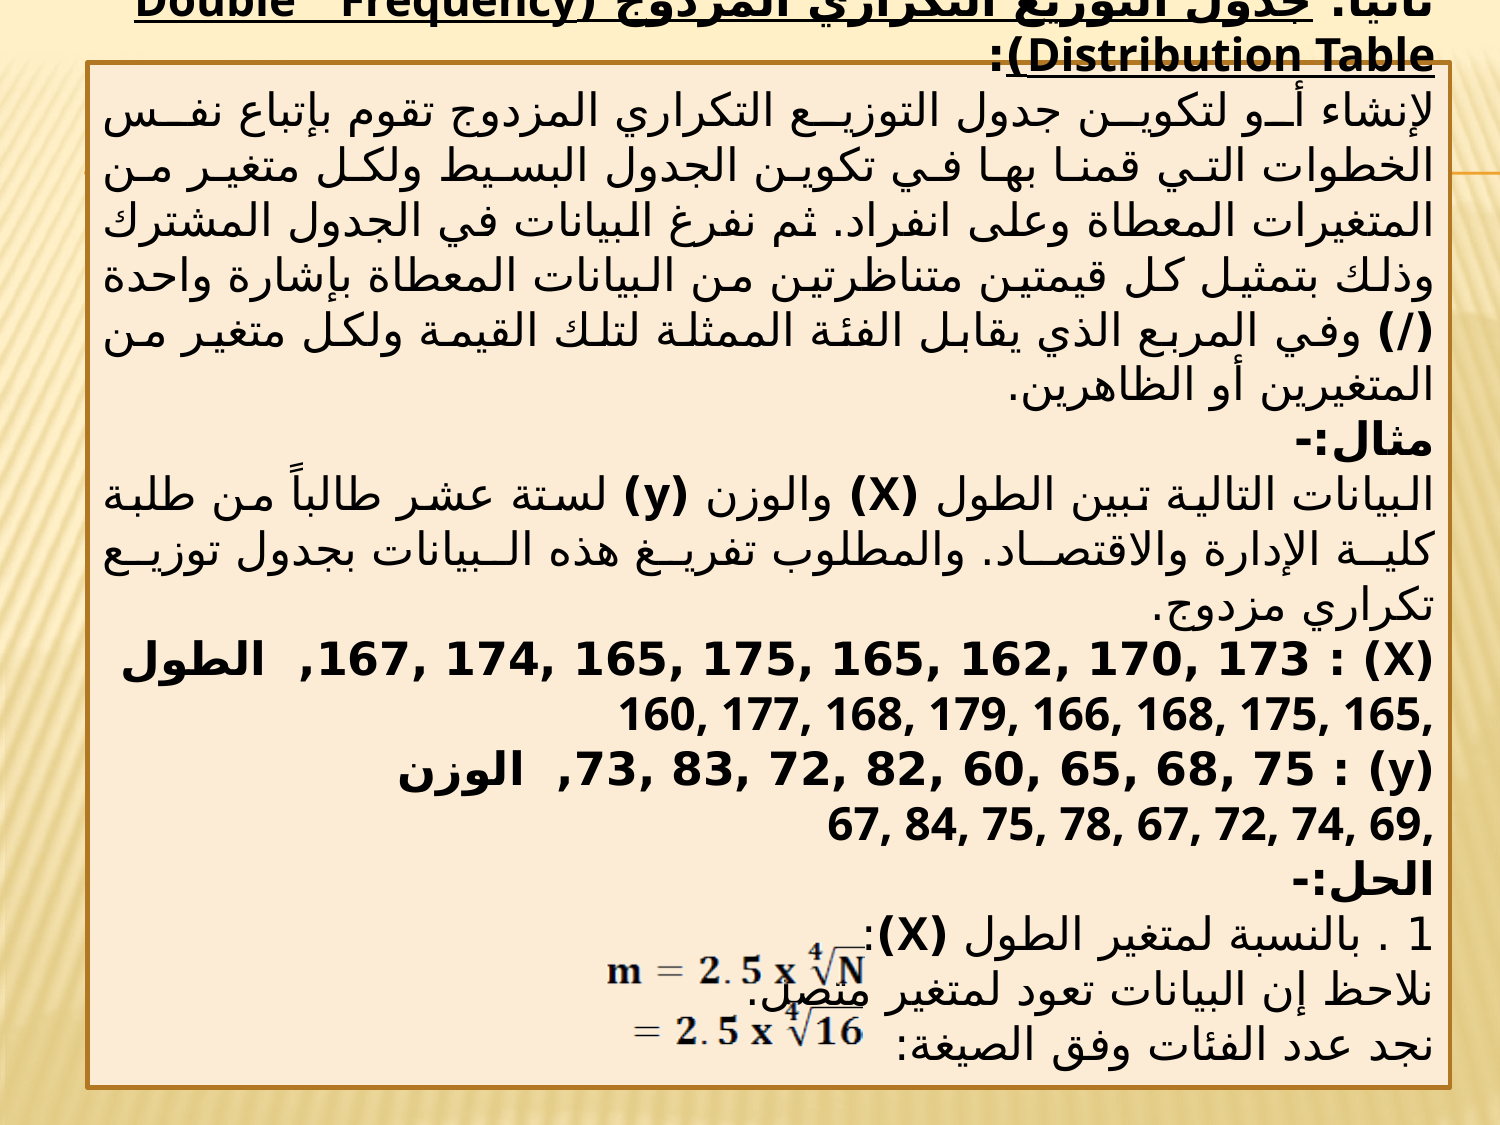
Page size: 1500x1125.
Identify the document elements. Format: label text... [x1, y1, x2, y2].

text_box [0, 124, 1500, 200]
text_box ثانياً: جدول التوزيع التكراري المزدوج (Double Frequency Distribution Table): لإنشاء أو لتكوين جدول التوزيع التكراري المزدوج تقوم بإتباع نفس الخطوات التي قمنا بها في تكوين الجدول البسيط ولكل متغير من المتغيرات المعطاة وعلى انفراد. ثم نفرغ البيانات في الجدول المشترك وذلك بتمثيل كل قيمتين متناظرتين من البيانات المعطاة بإشارة واحدة (/) وفي المربع الذي يقابل الفئة الممثلة لتلك القيمة ولكل متغير من المتغيرين أو الظاهرين. مثال:- البيانات التالية تبين الطول (X) والوزن (y) لستة عشر طالباً من طلبة كلية الإدارة والاقتصاد. والمطلوب تفريغ هذه البيانات بجدول توزيع تكراري مزدوج. (X) : 167, 174, 165, 175, 165, 162, 170, 173, الطول 160, 177, 168, 179, 166, 168, 175, 165, (y) : 73, 83, 72, 82, 60, 65, 68, 75, الوزن 67, 84, 75, 78, 67, 72, 74, 69, الحل:- 1 . بالنسبة لمتغير الطول (X): نلاحظ إن البيانات تعود لمتغير متصل. نجد عدد الفئات وفق الصيغة: = 2.5 X 2 = 5 [85, 75, 1452, 124]
text_box [0, 200, 1500, 216]
text_box الحل:- لإيجاد نعمل الجدول التالي:- . . وهكذا [599, 944, 871, 1078]
text_box ثانياً: جدول التوزيع التكراري المزدوج (Double Frequency Distribution Table): لإنشاء أو لتكوين جدول التوزيع التكراري المزدوج تقوم بإتباع نفس الخطوات التي قمنا بها في تكوين الجدول البسيط ولكل متغير من المتغيرات المعطاة وعلى انفراد. ثم نفرغ البيانات في الجدول المشترك وذلك بتمثيل كل قيمتين متناظرتين من البيانات المعطاة بإشارة واحدة (/) وفي المربع الذي يقابل الفئة الممثلة لتلك القيمة ولكل متغير من المتغيرين أو الظاهرين. مثال:- البيانات التالية تبين الطول (X) والوزن (y) لستة عشر طالباً من طلبة كلية الإدارة والاقتصاد. والمطلوب تفريغ هذه البيانات بجدول توزيع تكراري مزدوج. (X) : 167, 174, 165, 175, 165, 162, 170, 173, الطول 160, 177, 168, 179, 166, 168, 175, 165, (y) : 73, 83, 72, 82, 60, 65, 68, 75, الوزن 67, 84, 75, 78, 67, 72, 74, 69, الحل:- 1 . بالنسبة لمتغير الطول (X): نلاحظ إن البيانات تعود لمتغير متصل. نجد عدد الفئات وفق الصيغة: = 2.5 X 2 = 5 [85, 216, 1452, 1090]
text_box [0, 0, 1500, 75]
picture [606, 939, 865, 1003]
picture [631, 1009, 863, 1063]
